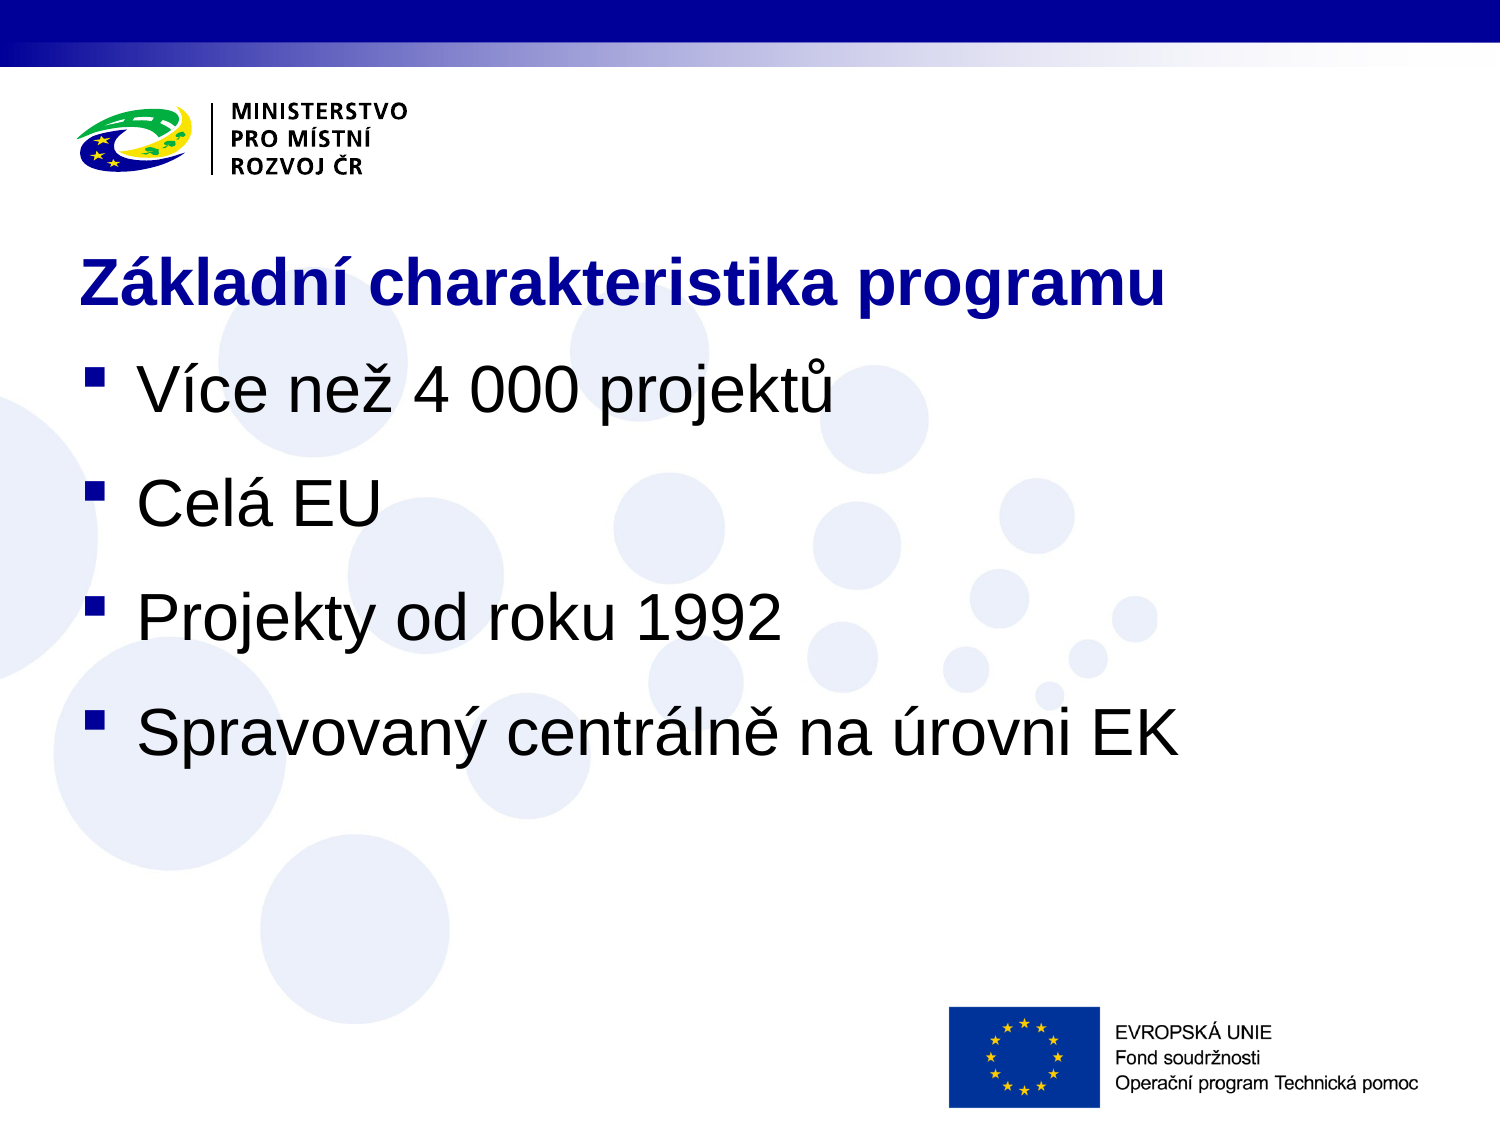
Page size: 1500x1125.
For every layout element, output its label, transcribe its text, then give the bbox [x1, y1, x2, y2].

picture [0, 267, 1452, 1125]
list Více než 4 000 projektů Celá EU Projekty od roku 1992 Spravovaný centrálně na úrovni EK [64, 338, 1425, 976]
title Základní charakteristika programu [64, 231, 1425, 315]
